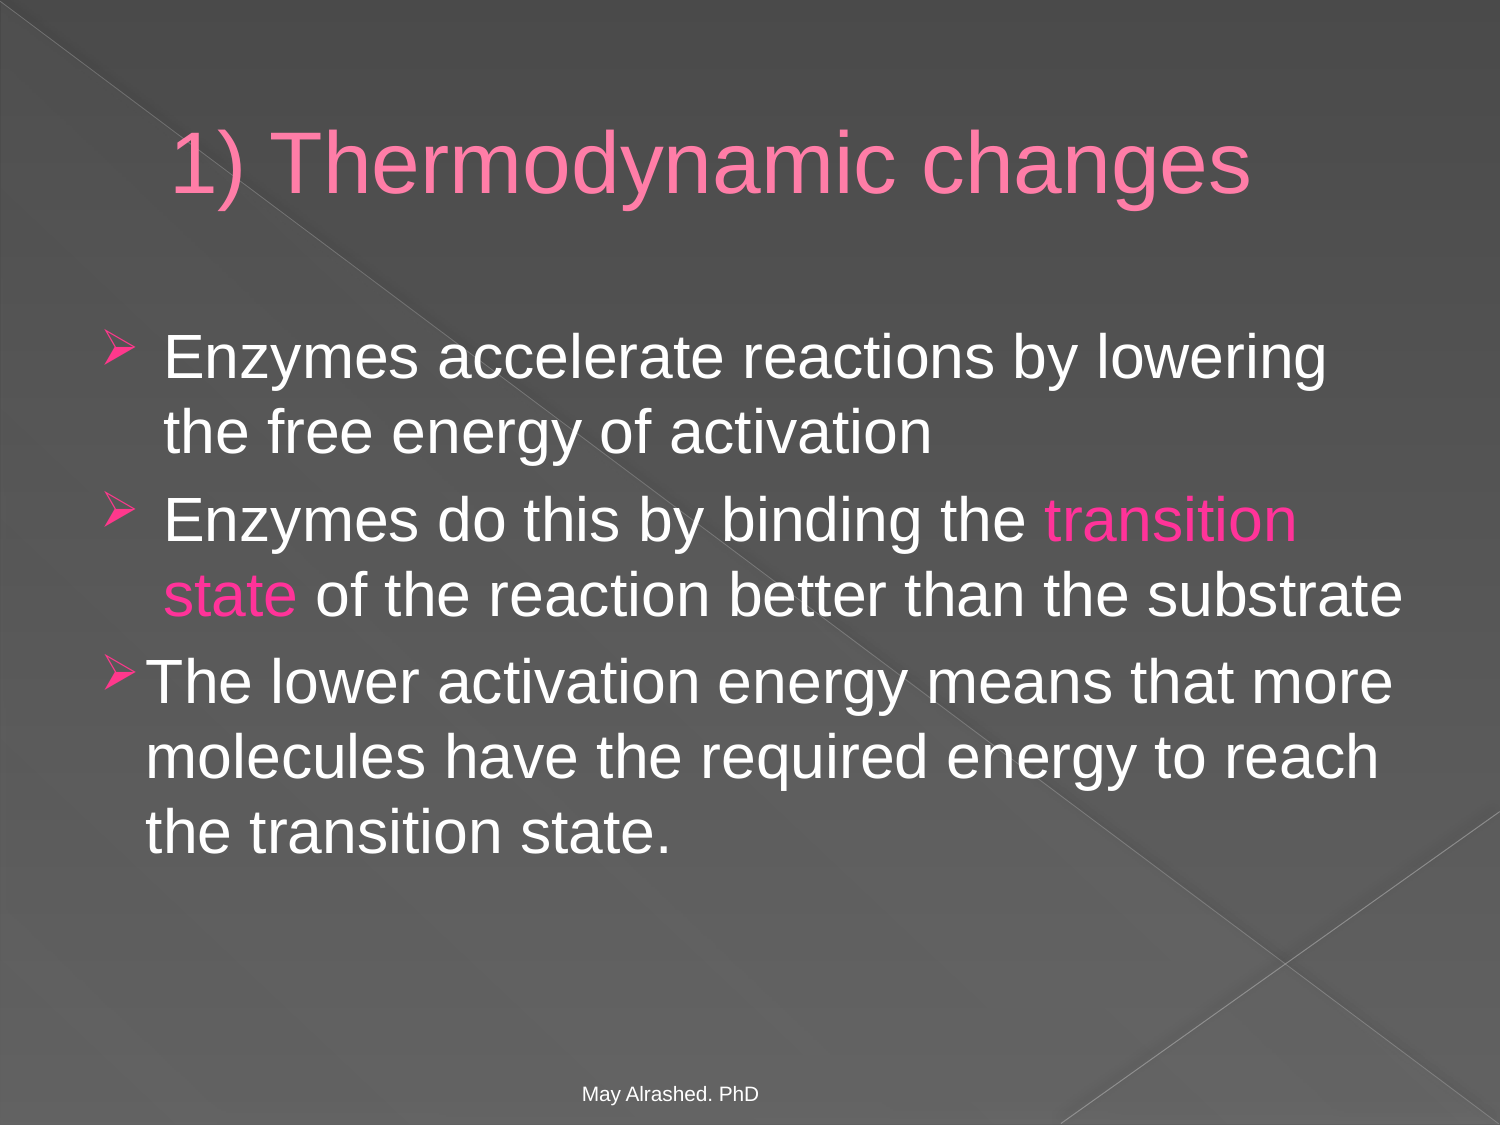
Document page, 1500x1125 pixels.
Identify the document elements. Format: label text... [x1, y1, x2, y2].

list Enzymes accelerate reactions by lowering the free energy of activation Enzymes do this by binding the transition state of the reaction better than the substrate The lower activation energy means that more molecules have the required energy to reach the transition state. [75, 308, 1425, 1059]
footer May Alrashed. PhD [75, 1063, 774, 1113]
title 1) Thermodynamic changes [75, 43, 1425, 274]
